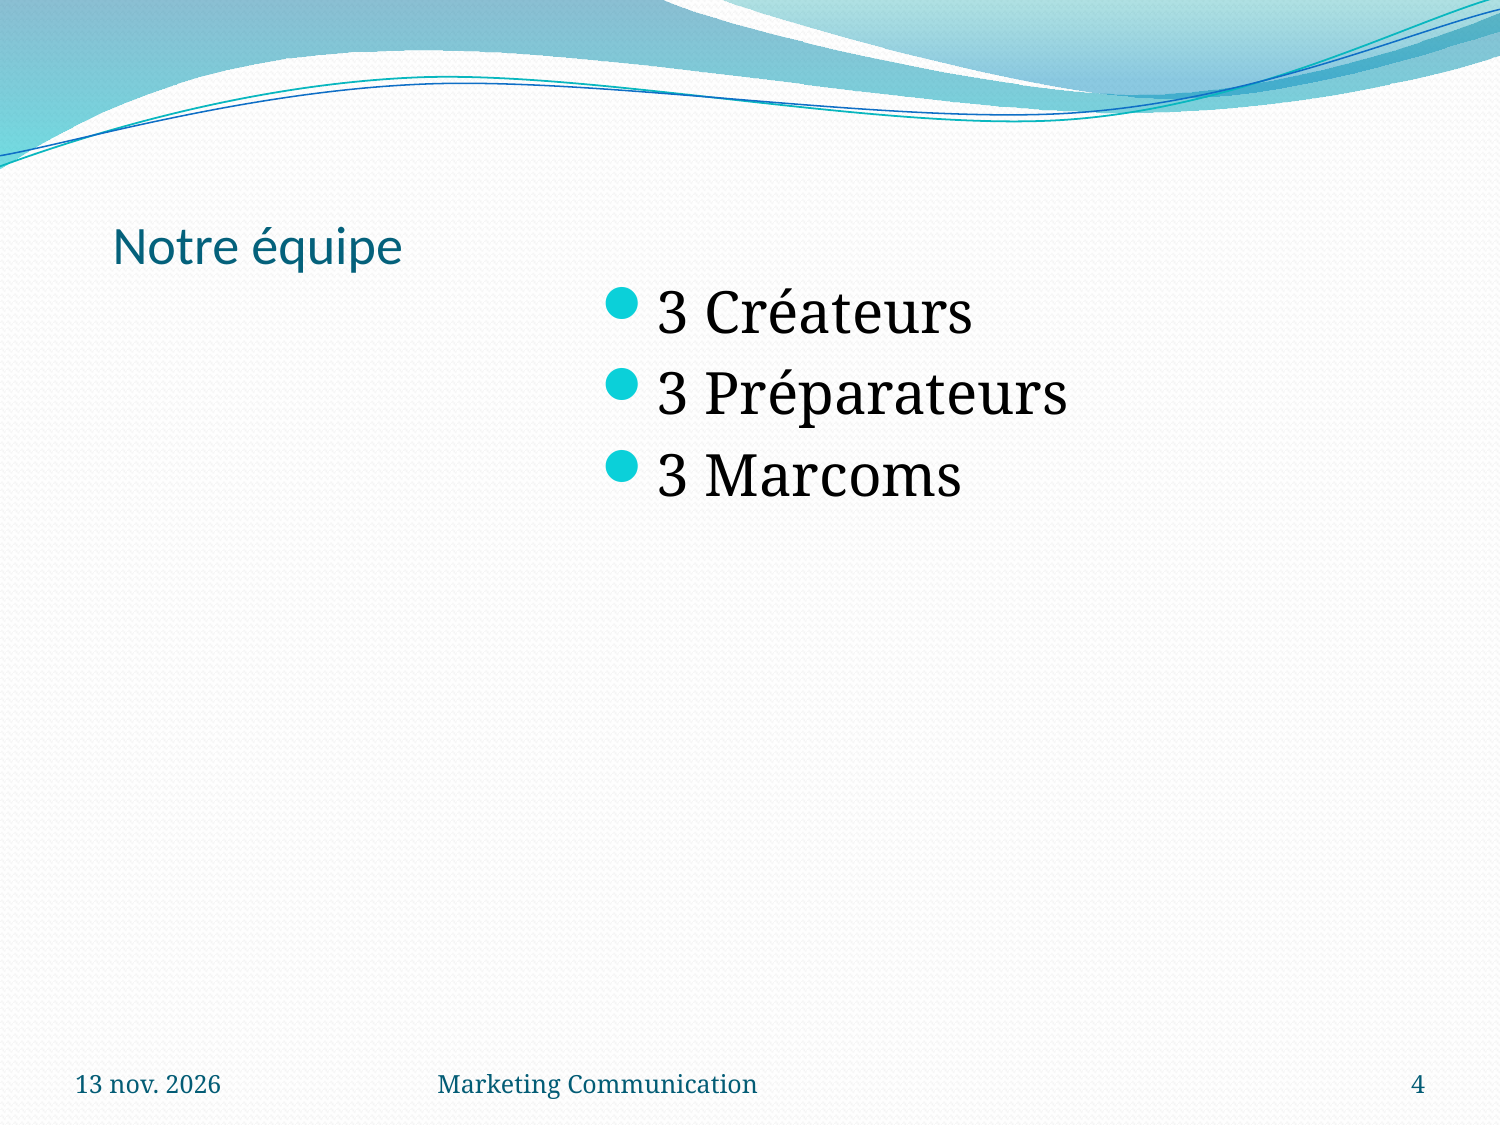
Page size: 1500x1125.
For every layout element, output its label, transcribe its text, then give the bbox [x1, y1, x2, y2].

footer Marketing Communication [437, 1042, 988, 1103]
slide_number 4 [1299, 1042, 1425, 1103]
list 3 Créateurs 3 Préparateurs 3 Marcoms [586, 275, 1425, 1025]
title Notre équipe [112, 84, 563, 275]
slide_number août-10 [75, 1042, 425, 1103]
